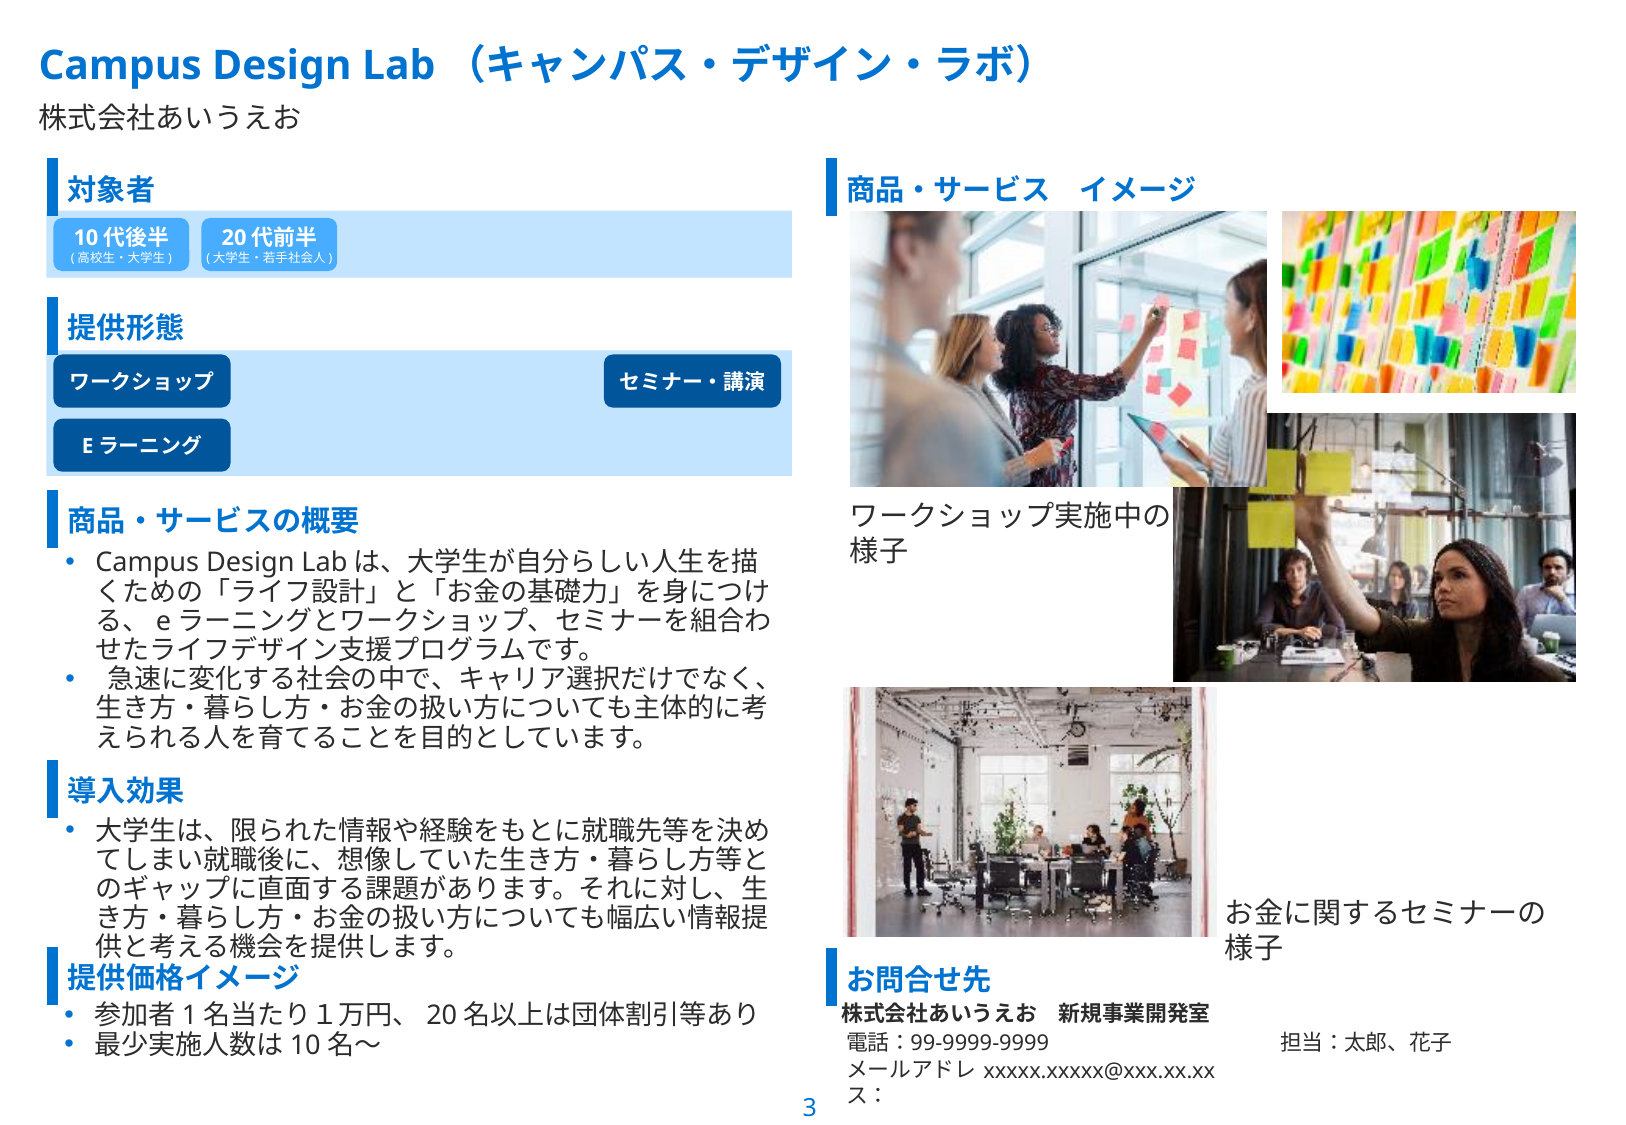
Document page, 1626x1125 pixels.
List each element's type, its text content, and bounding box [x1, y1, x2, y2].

text_box ワークショップ実施中の様子 [849, 496, 1173, 574]
list 太郎、花子 [1338, 1023, 1592, 1059]
title Campus Design Lab（キャンパス・デザイン・ラボ） [32, 36, 1593, 96]
text_box Eラーニング [52, 417, 232, 473]
text_box [59, 825, 781, 961]
text_box セミナー・講演 [602, 353, 783, 409]
text_box 10代後半 (高校生・大学生) [52, 216, 191, 273]
list 株式会社あいうえお 新規事業開発室 [835, 995, 1417, 1031]
list 参加者1名当たり１万円、20名以上は団体割引等あり 最少実施人数は10名～ [58, 993, 780, 1090]
list 99‐9999‐9999 [904, 1023, 1274, 1059]
picture [1282, 211, 1576, 393]
list 大学生は、限られた情報や経験をもとに就職先等を決めてしまい就職後に、想像していた生き方・暮らし方等とのギャップに直面する課題があります。それに対し、生き方・暮らし方・お金の扱い方についても幅広い情報提供と考える機会を提供します。 [59, 809, 781, 825]
list xxxxx.xxxxx@xxx.xx.xx [977, 1052, 1593, 1088]
text_box 20代前半 (大学生・若手社会人) [200, 216, 339, 273]
picture [843, 687, 1217, 937]
text_box ワークショップ [52, 353, 232, 409]
picture [850, 211, 1576, 682]
list Campus Design Labは、大学生が自分らしい人生を描くための「ライフ設計」と「お金の基礎力」を身につける、eラーニングとワークショップ、セミナーを組合わせたライフデザイン支援プログラムです。 急速に変化する社会の中で、キャリア選択だけでなく、生き方・暮らし方・お金の扱い方についても主体的に考えられる人を育てることを目的としています。 [59, 540, 781, 742]
list 株式会社あいうえお [32, 96, 1593, 145]
text_box お金に関するセミナーの様子 [1224, 894, 1552, 971]
